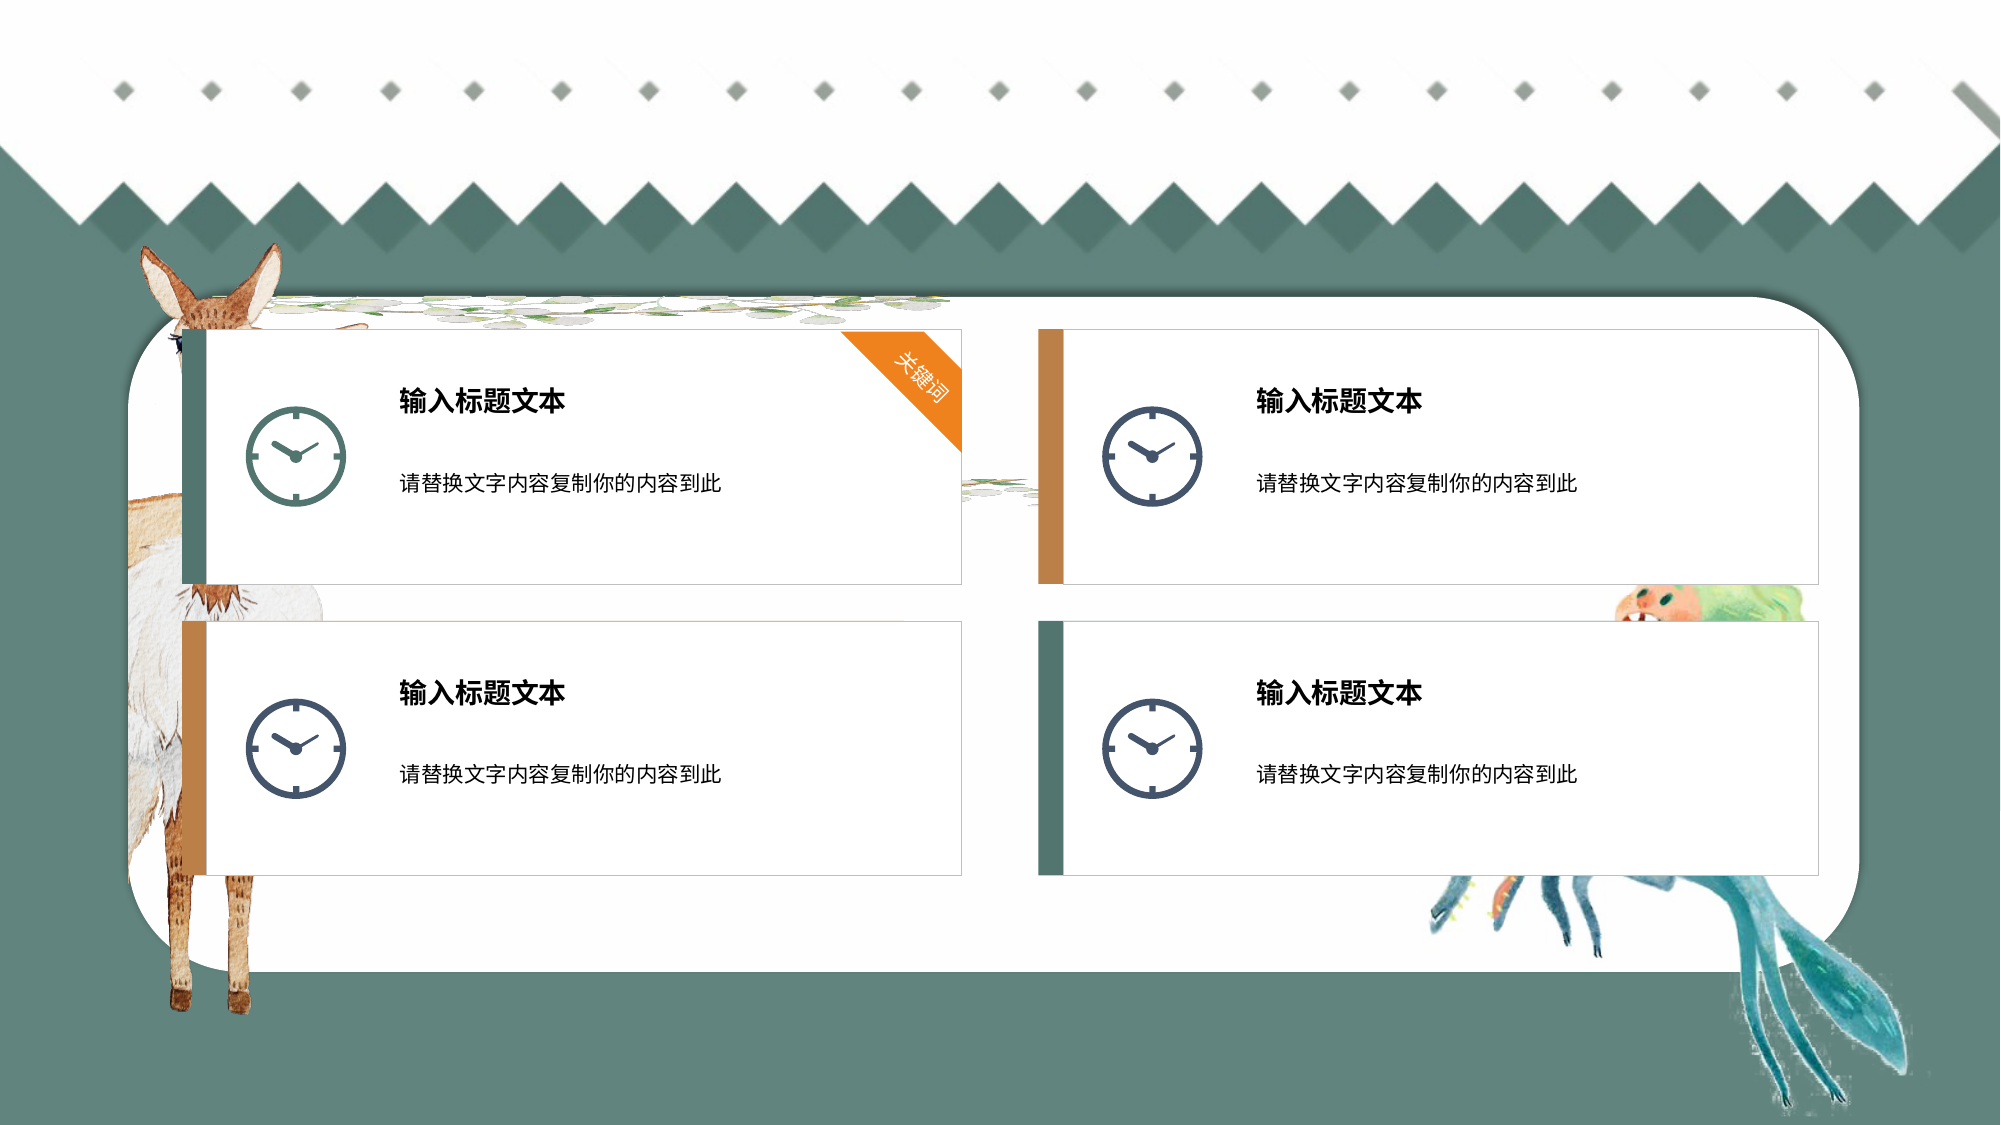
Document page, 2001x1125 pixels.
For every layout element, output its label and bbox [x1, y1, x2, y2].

text_box [1038, 329, 1818, 584]
text_box [182, 322, 962, 584]
picture [962, 479, 1038, 507]
picture [0, 0, 2001, 1125]
text_box [1038, 620, 1818, 876]
text_box [182, 620, 962, 876]
